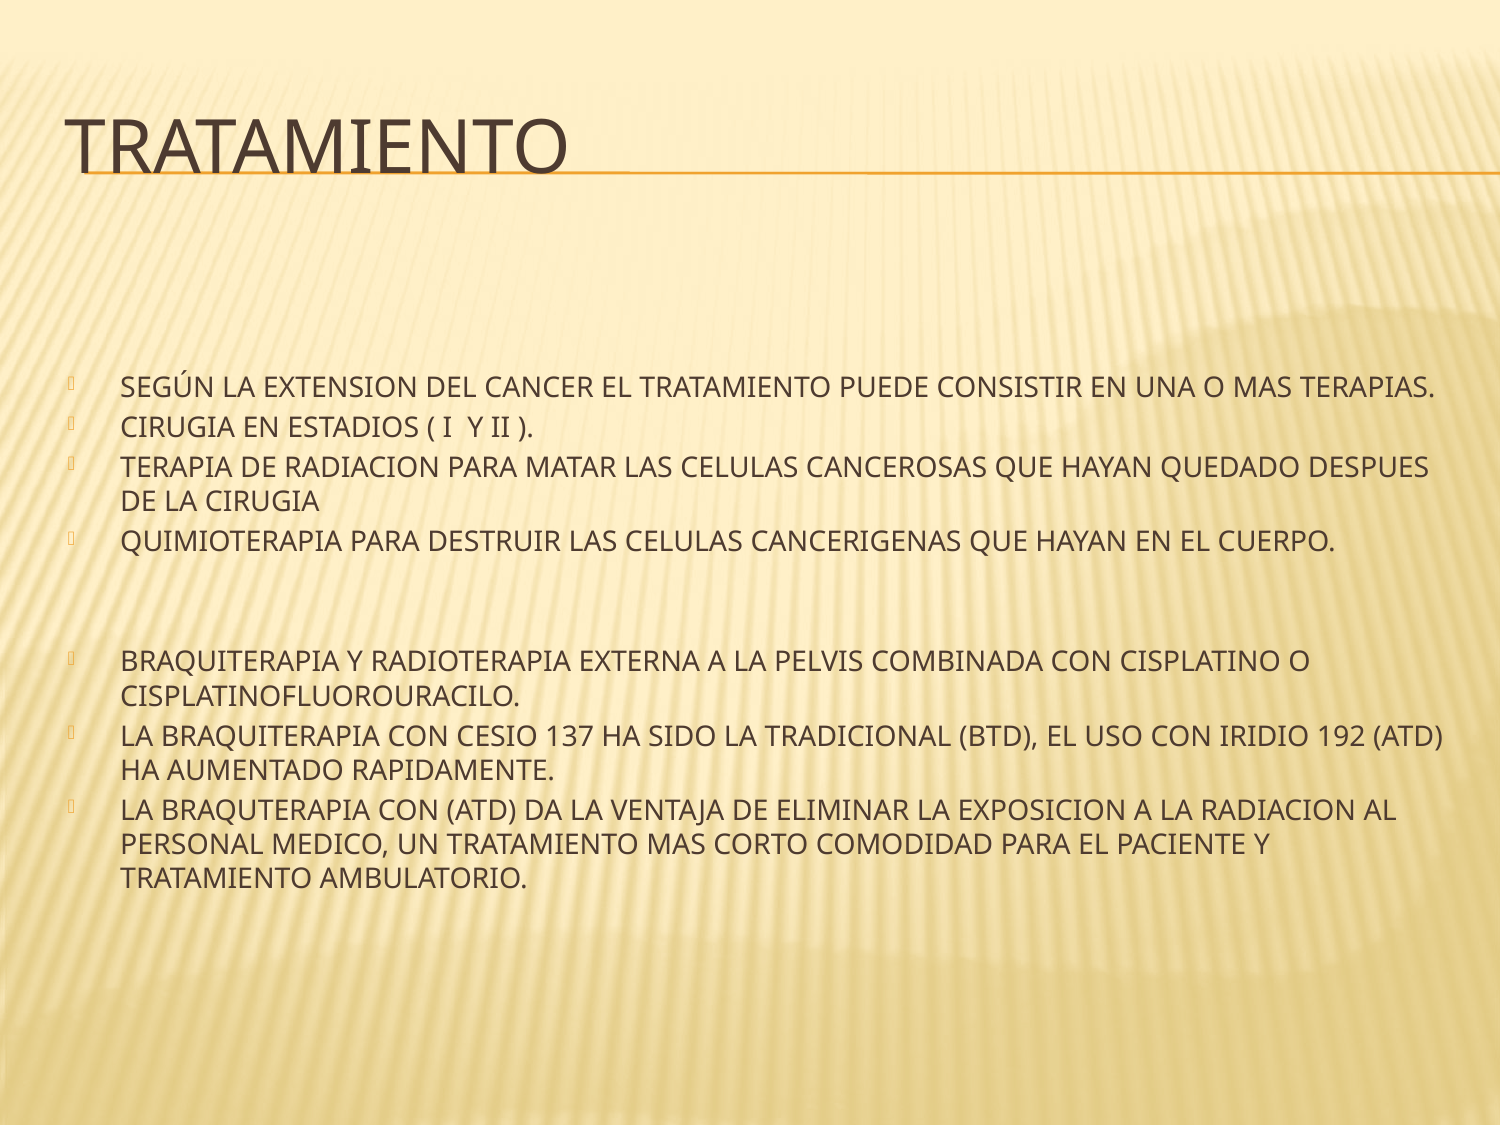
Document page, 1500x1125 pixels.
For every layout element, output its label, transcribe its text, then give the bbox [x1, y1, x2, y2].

list SEGÚN LA EXTENSION DEL CANCER EL TRATAMIENTO PUEDE CONSISTIR EN UNA O MAS TERAPIAS. CIRUGIA EN ESTADIOS ( I Y II ). TERAPIA DE RADIACION PARA MATAR LAS CELULAS CANCEROSAS QUE HAYAN QUEDADO DESPUES DE LA CIRUGIA QUIMIOTERAPIA PARA DESTRUIR LAS CELULAS CANCERIGENAS QUE HAYAN EN EL CUERPO. BRAQUITERAPIA Y RADIOTERAPIA EXTERNA A LA PELVIS COMBINADA CON CISPLATINO O CISPLATINOFLUOROURACILO. LA BRAQUITERAPIA CON CESIO 137 HA SIDO LA TRADICIONAL (BTD), EL USO CON IRIDIO 192 (ATD) HA AUMENTADO RAPIDAMENTE. LA BRAQUTERAPIA CON (ATD) DA LA VENTAJA DE ELIMINAR LA EXPOSICION A LA RADIACION AL PERSONAL MEDICO, UN TRATAMIENTO MAS CORTO COMODIDAD PARA EL PACIENTE Y TRATAMIENTO AMBULATORIO. [53, 361, 1479, 930]
title TRATAMIENTO [50, 75, 1475, 213]
